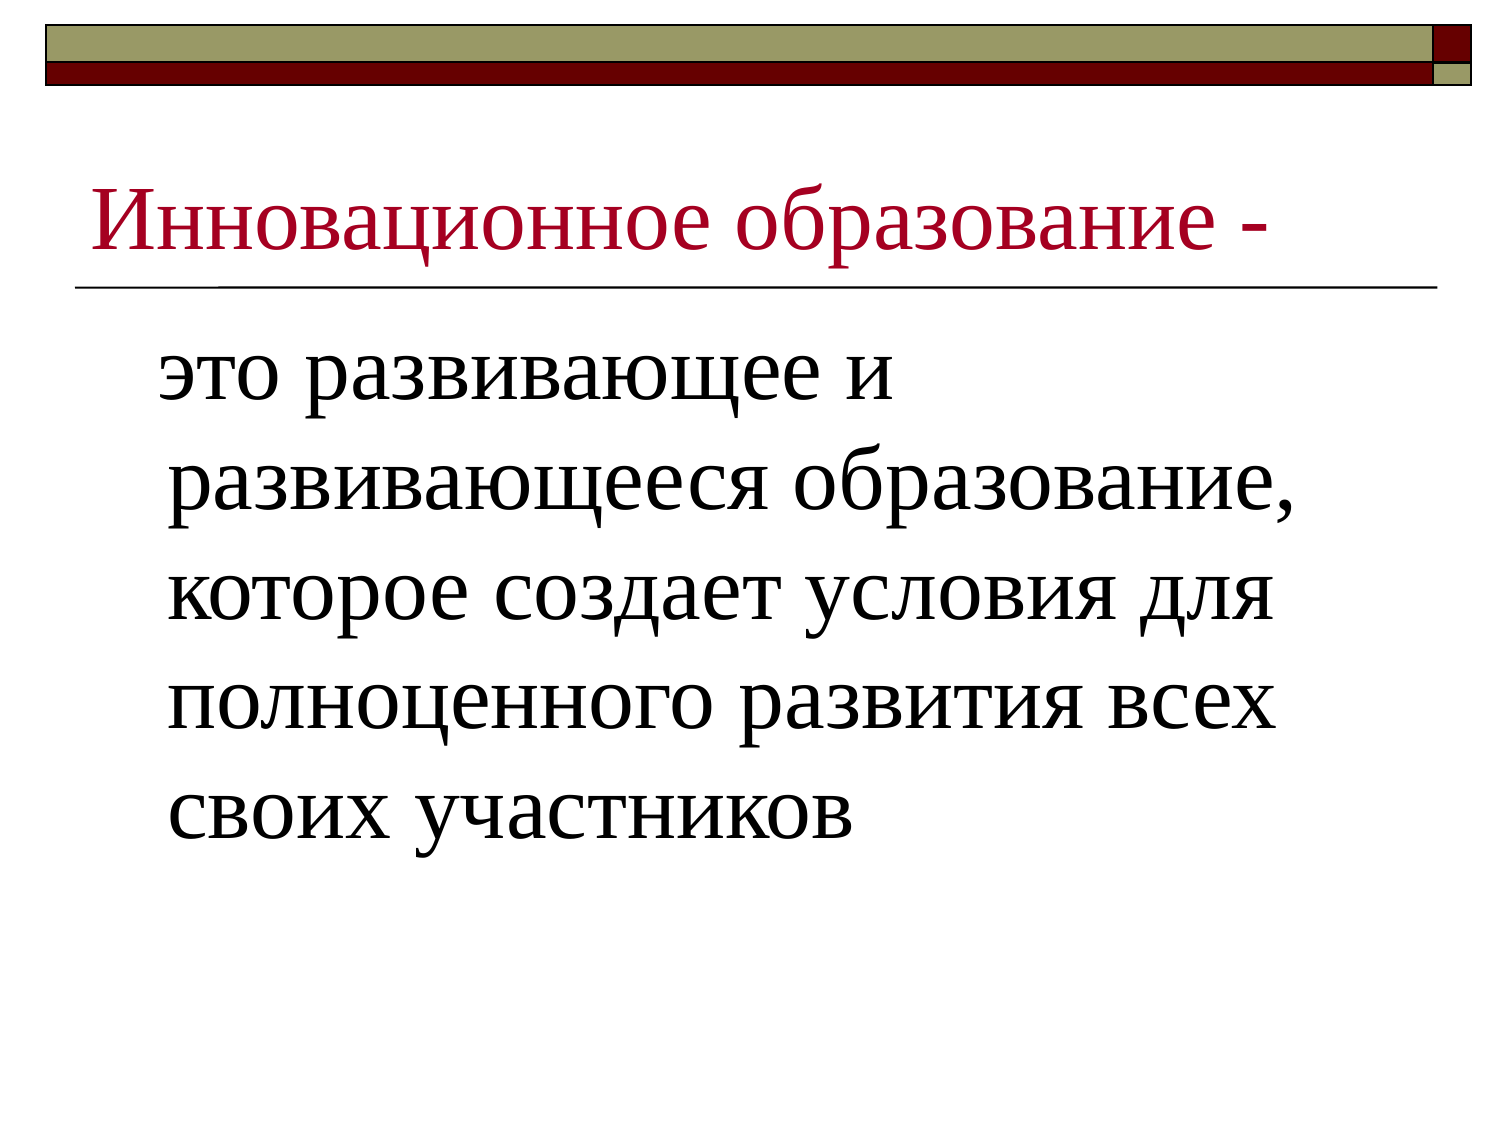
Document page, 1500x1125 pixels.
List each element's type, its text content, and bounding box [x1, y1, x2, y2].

title Инновационное образование - [75, 87, 1425, 275]
list это развивающее и развивающееся образование, которое создает условия для полноценного развития всех своих участников [75, 299, 1425, 1006]
